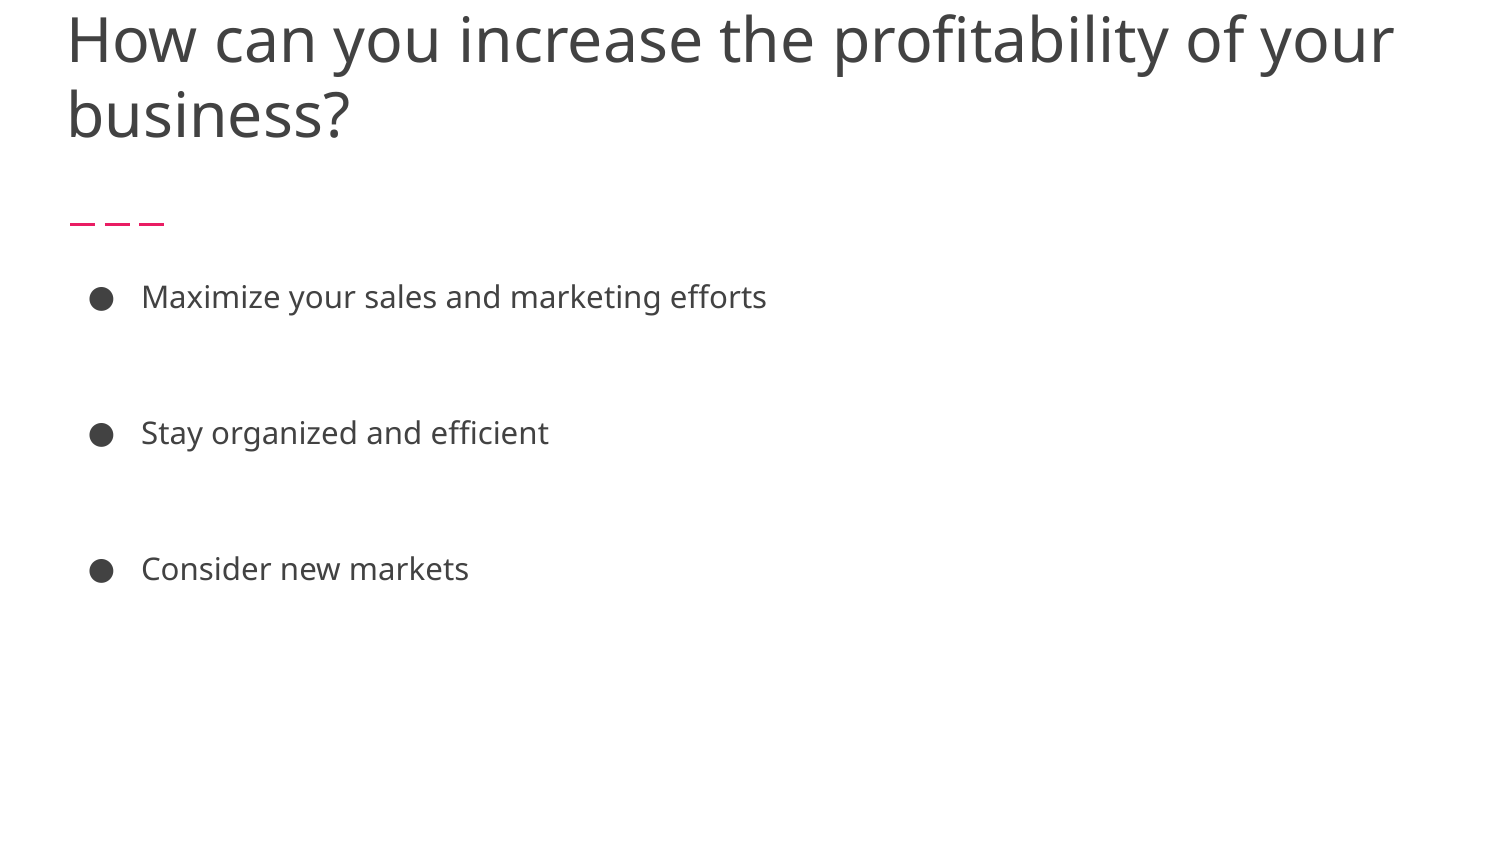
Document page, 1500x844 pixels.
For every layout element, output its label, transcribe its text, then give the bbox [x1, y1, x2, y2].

list Maximize your sales and marketing efforts Stay organized and efficient Consider new markets [51, 256, 1449, 765]
title How can you increase the profitability of your business? [51, 61, 1449, 165]
